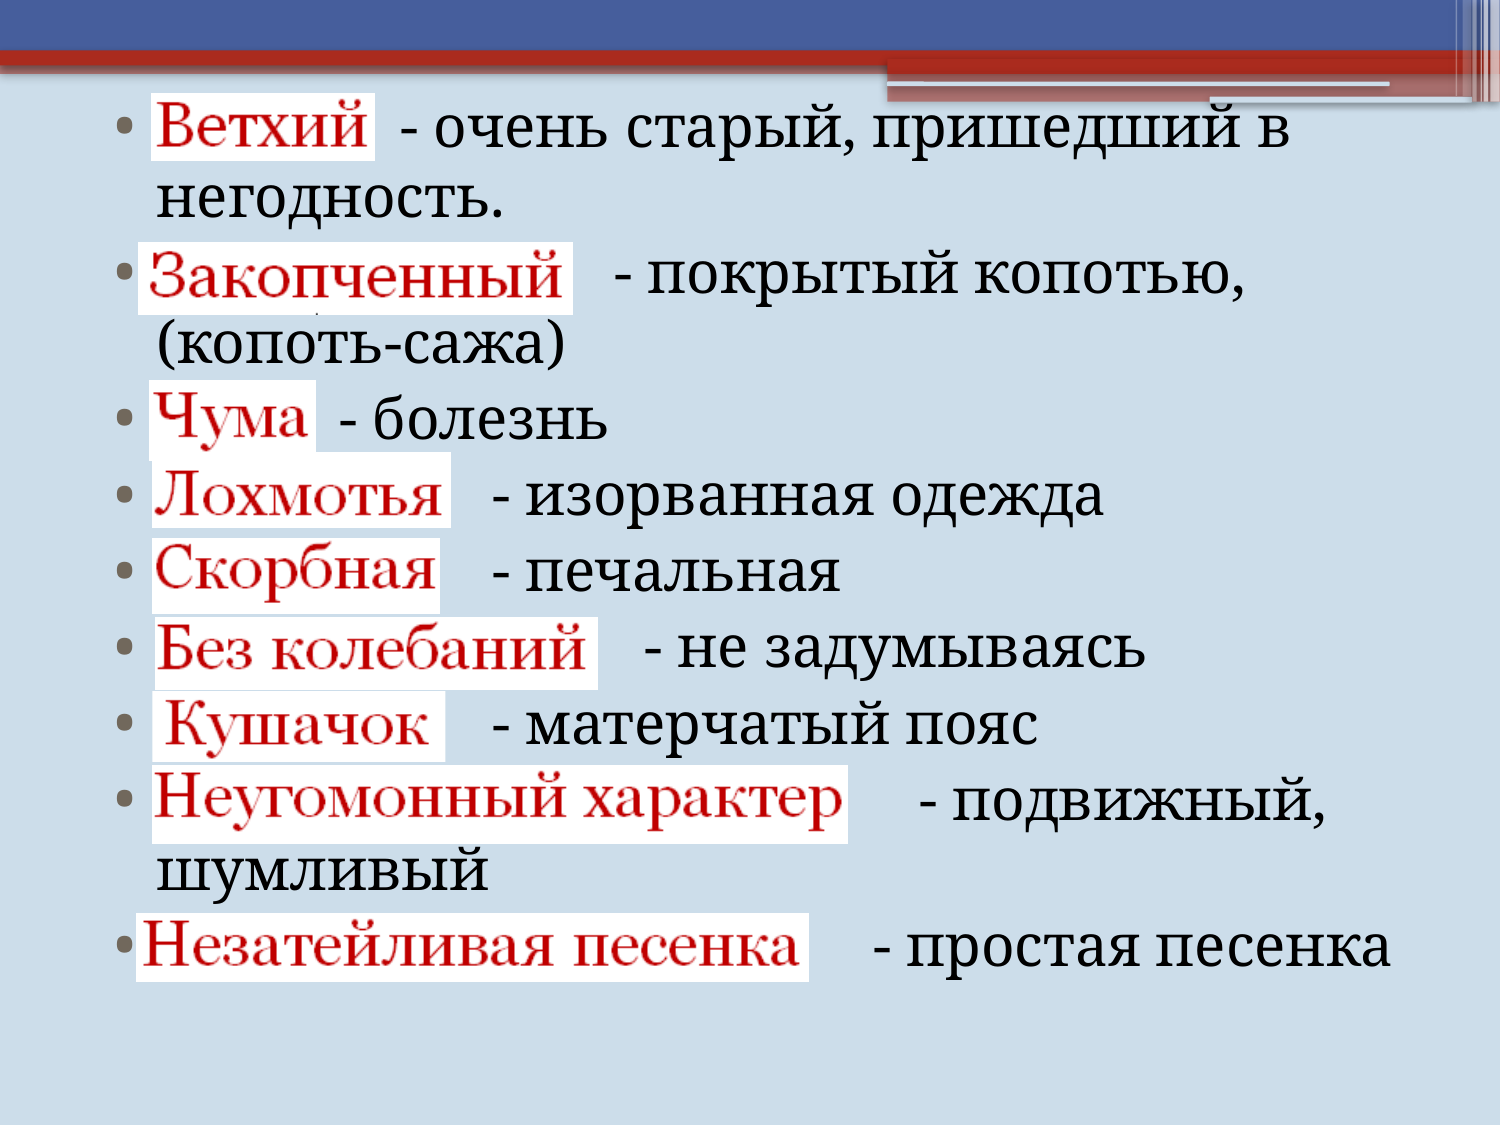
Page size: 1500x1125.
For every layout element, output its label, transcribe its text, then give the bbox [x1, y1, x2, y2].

picture [151, 93, 376, 162]
picture [136, 913, 809, 982]
picture [152, 538, 440, 615]
list - очень старый, пришедший в негодность. - покрытый копотью, (копоть-сажа) - болезнь - изорванная одежда - печальная - не задумываясь - матерчатый пояс - подвижный, шумливый - простая песенка [82, 82, 1432, 1021]
picture [152, 765, 848, 844]
picture [149, 380, 451, 528]
picture [138, 242, 573, 315]
picture [152, 617, 598, 762]
